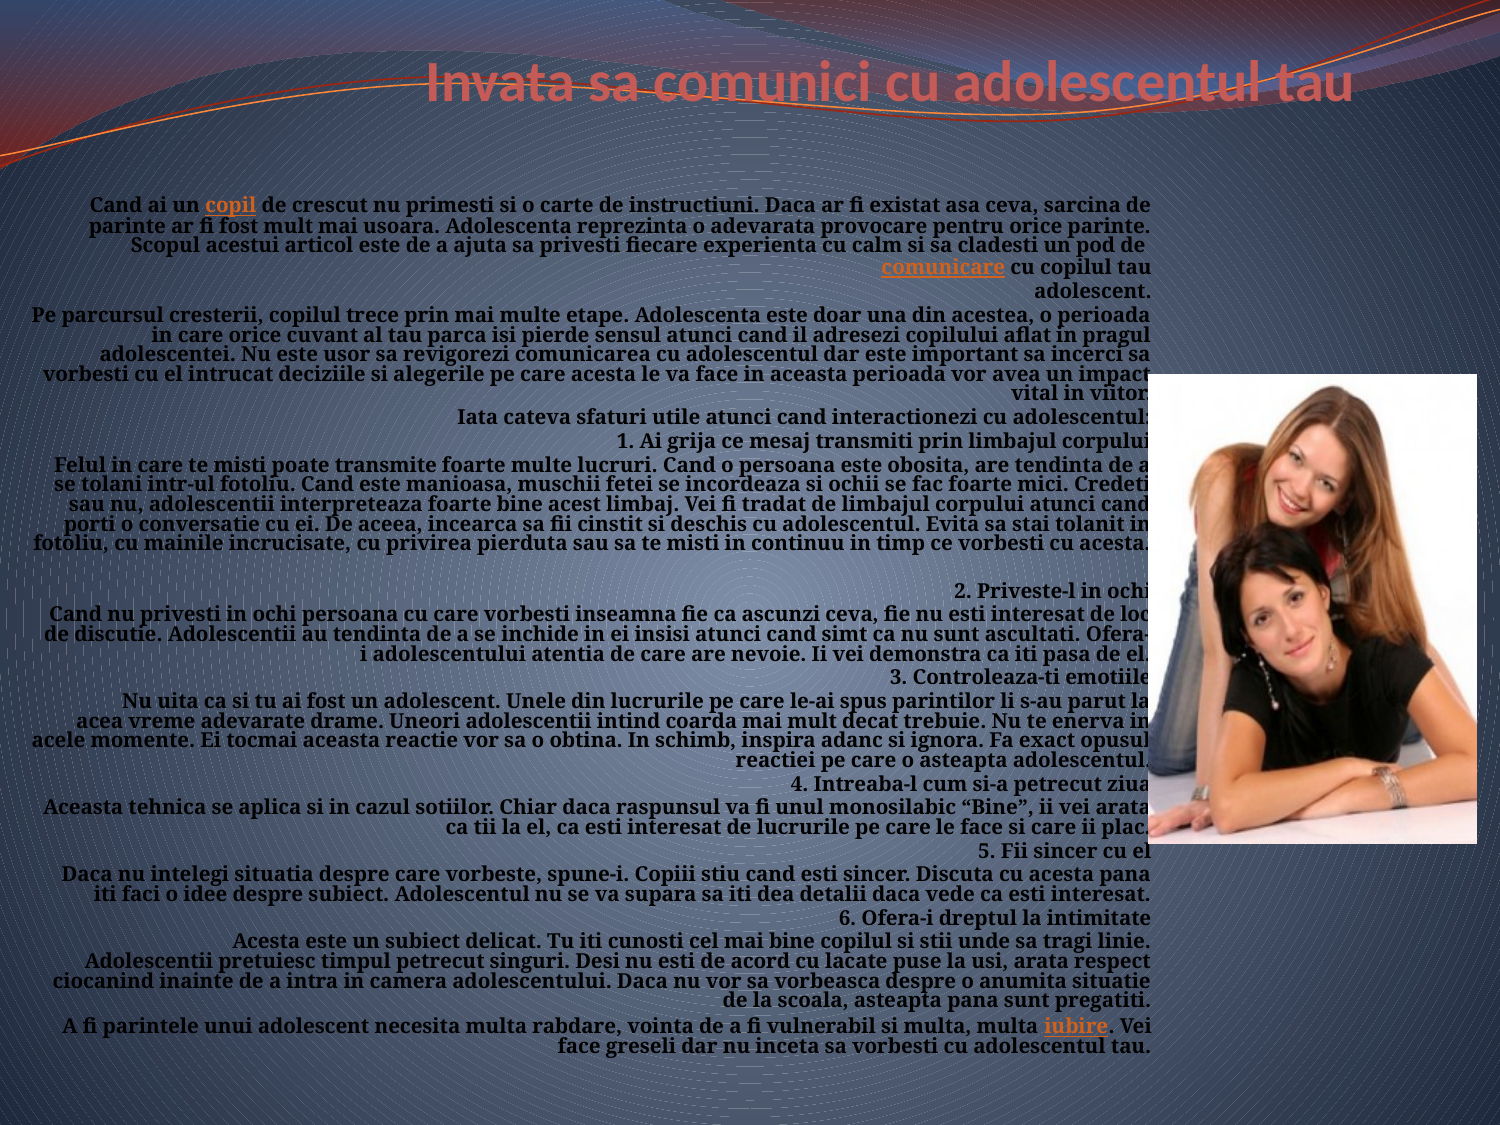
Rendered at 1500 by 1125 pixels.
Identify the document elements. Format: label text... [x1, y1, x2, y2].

subtitle Cand ai un copil de crescut nu primesti si o carte de instructiuni. Daca ar fi existat asa ceva, sarcina de parinte ar fi fost mult mai usoara. Adolescenta reprezinta o adevarata provocare pentru orice parinte. Scopul acestui articol este de a ajuta sa privesti fiecare experienta cu calm si sa cladesti un pod de comunicare cu copilul tau adolescent. Pe parcursul cresterii, copilul trece prin mai multe etape. Adolescenta este doar una din acestea, o perioada in care orice cuvant al tau parca isi pierde sensul atunci cand il adresezi copilului aflat in pragul adolescentei. Nu este usor sa revigorezi comunicarea cu adolescentul dar este important sa incerci sa vorbesti cu el intrucat deciziile si alegerile pe care acesta le va face in aceasta perioada vor avea un impact vital in viitor. Iata cateva sfaturi utile atunci cand interactionezi cu adolescentul: 1. Ai grija ce mesaj transmiti prin limbajul corpului Felul in care te misti poate transmite foarte multe lucruri. Cand o persoana este obosita, are tendinta de a se tolani intr-ul fotoliu. Cand este manioasa, muschii fetei se incordeaza si ochii se fac foarte mici. Credeti sau nu, adolescentii interpreteaza foarte bine acest limbaj. Vei fi tradat de limbajul corpului atunci cand porti o conversatie cu ei. De aceea, incearca sa fii cinstit si deschis cu adolescentul. Evita sa stai tolanit in fotoliu, cu mainile incrucisate, cu privirea pierduta sau sa te misti in continuu in timp ce vorbesti cu acesta. 2. Priveste-l in ochi Cand nu privesti in ochi persoana cu care vorbesti inseamna fie ca ascunzi ceva, fie nu esti interesat de loc de discutie. Adolescentii au tendinta de a se inchide in ei insisi atunci cand simt ca nu sunt ascultati. Ofera-i adolescentului atentia de care are nevoie. Ii vei demonstra ca iti pasa de el. 3. Controleaza-ti emotiile Nu uita ca si tu ai fost un adolescent. Unele din lucrurile pe care le-ai spus parintilor li s-au parut la acea vreme adevarate drame. Uneori adolescentii intind coarda mai mult decat trebuie. Nu te enerva in acele momente. Ei tocmai aceasta reactie vor sa o obtina. In schimb, inspira adanc si ignora. Fa exact opusul reactiei pe care o asteapta adolescentul. 4. Intreaba-l cum si-a petrecut ziua Aceasta tehnica se aplica si in cazul sotiilor. Chiar daca raspunsul va fi unul monosilabic “Bine”, ii vei arata ca tii la el, ca esti interesat de lucrurile pe care le face si care ii plac. 5. Fii sincer cu el Daca nu intelegi situatia despre care vorbeste, spune-i. Copiii stiu cand esti sincer. Discuta cu acesta pana iti faci o idee despre subiect. Adolescentul nu se va supara sa iti dea detalii daca vede ca esti interesat. 6. Ofera-i dreptul la intimitate Acesta este un subiect delicat. Tu iti cunosti cel mai bine copilul si stii unde sa tragi linie. Adolescentii pretuiesc timpul petrecut singuri. Desi nu esti de acord cu lacate puse la usi, arata respect ciocanind inainte de a intra in camera adolescentului. Daca nu vor sa vorbeasca despre o anumita situatie de la scoala, asteapta pana sunt pregatiti. A fi parintele unui adolescent necesita multa rabdare, vointa de a fi vulnerabil si multa, multa iubire. Vei face greseli dar nu inceta sa vorbesti cu adolescentul tau. [23, 187, 1155, 1102]
title Invata sa comunici cu adolescentul tau [70, 0, 1359, 184]
picture [1148, 374, 1477, 844]
